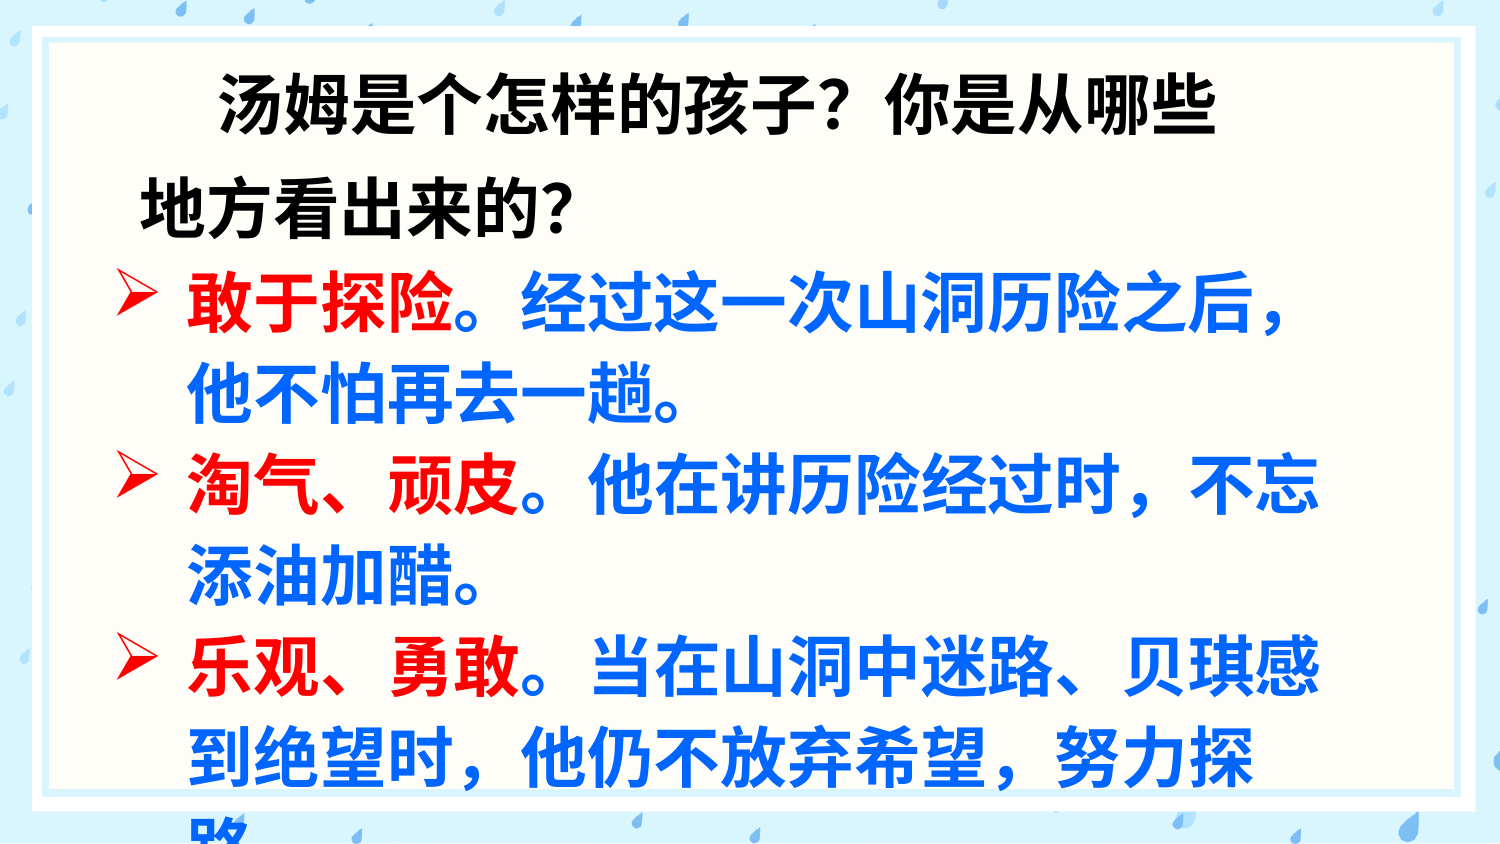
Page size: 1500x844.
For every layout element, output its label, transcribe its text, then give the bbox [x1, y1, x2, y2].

text_box 敢于探险。经过这一次山洞历险之后，他不怕再去一趟。 淘气、顽皮。他在讲历险经过时，不忘添油加醋。 乐观、勇敢。当在山洞中迷路、贝琪感到绝望时，他仍不放弃希望，努力探路。 [97, 241, 1403, 844]
picture [0, 0, 1500, 844]
text_box 汤姆是个怎样的孩子？你是从哪些地方看出来的？ [125, 31, 1294, 241]
